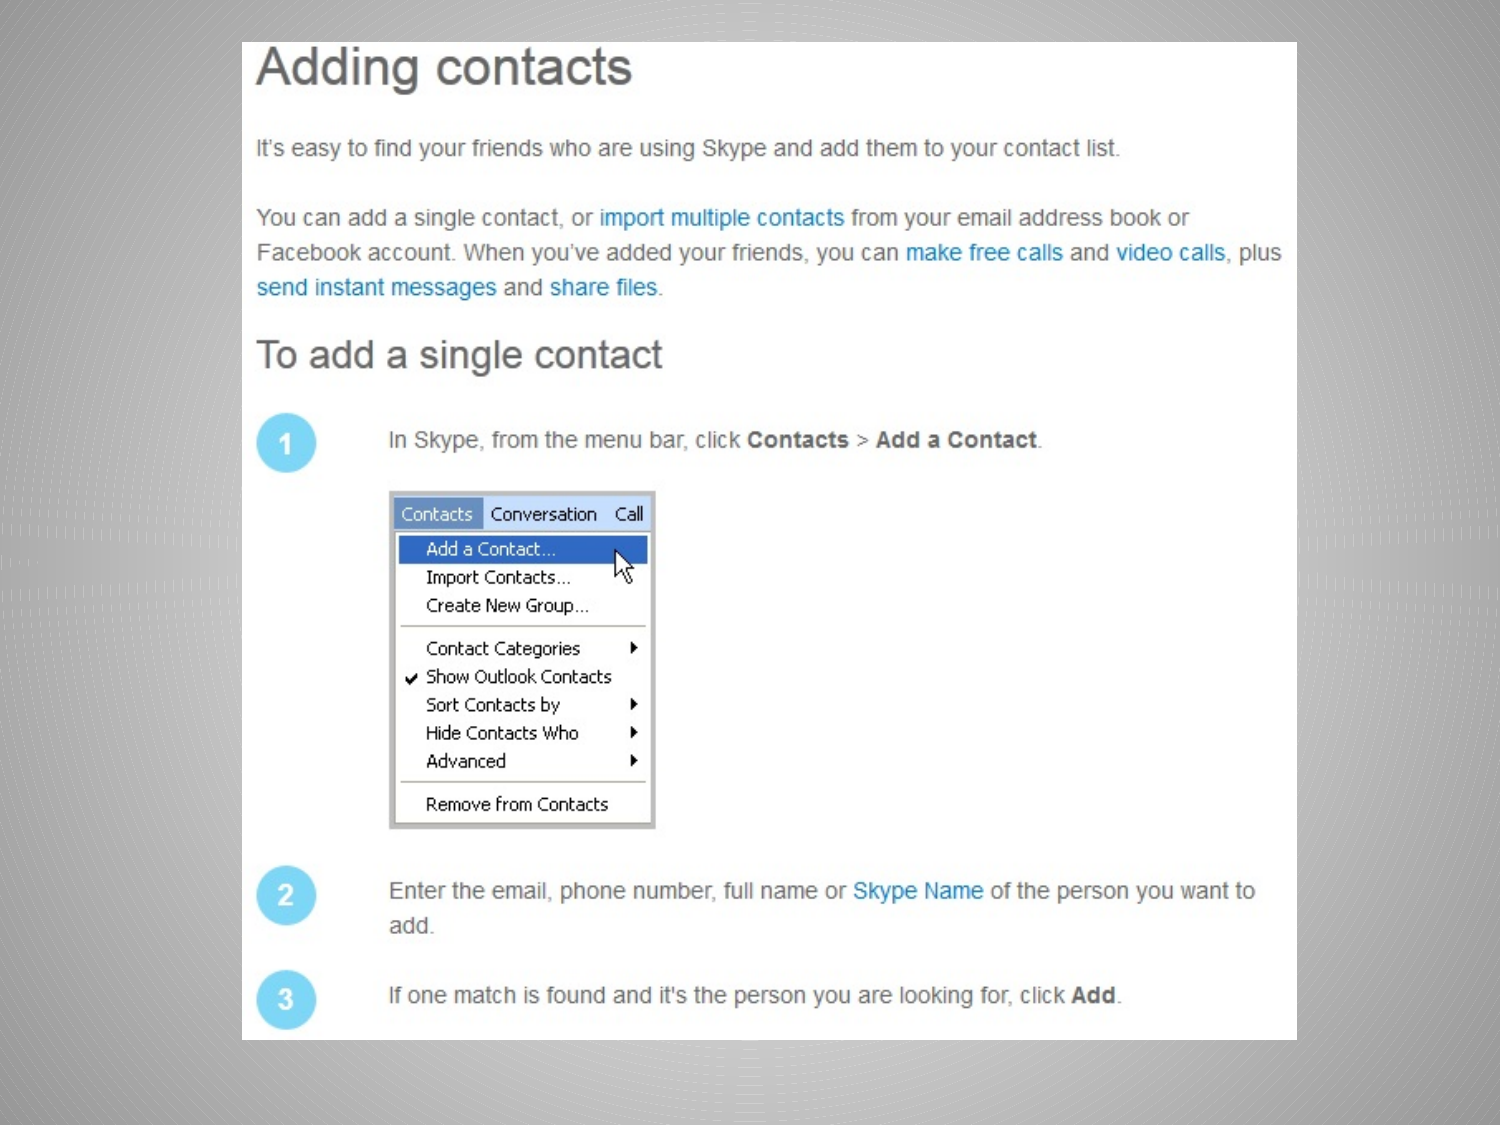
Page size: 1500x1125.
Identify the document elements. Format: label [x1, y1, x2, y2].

picture [241, 42, 1297, 1040]
